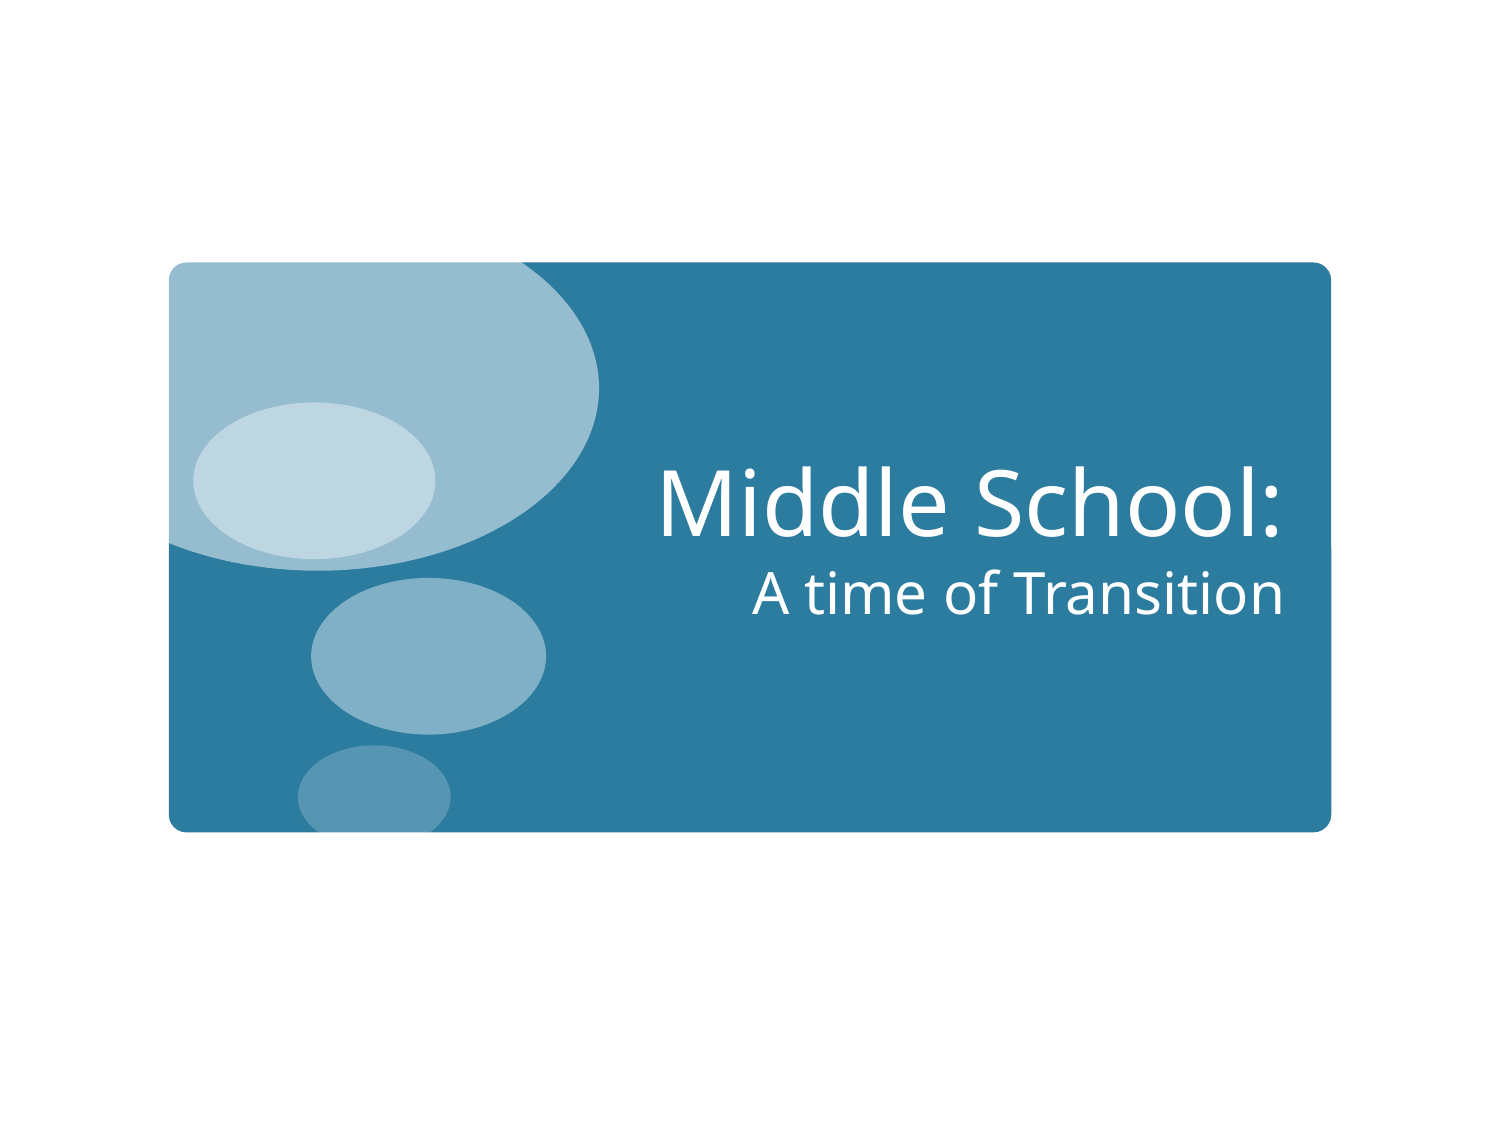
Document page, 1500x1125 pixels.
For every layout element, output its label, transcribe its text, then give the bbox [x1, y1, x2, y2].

title Middle School: [610, 331, 1300, 555]
list A time of Transition [544, 555, 1300, 734]
